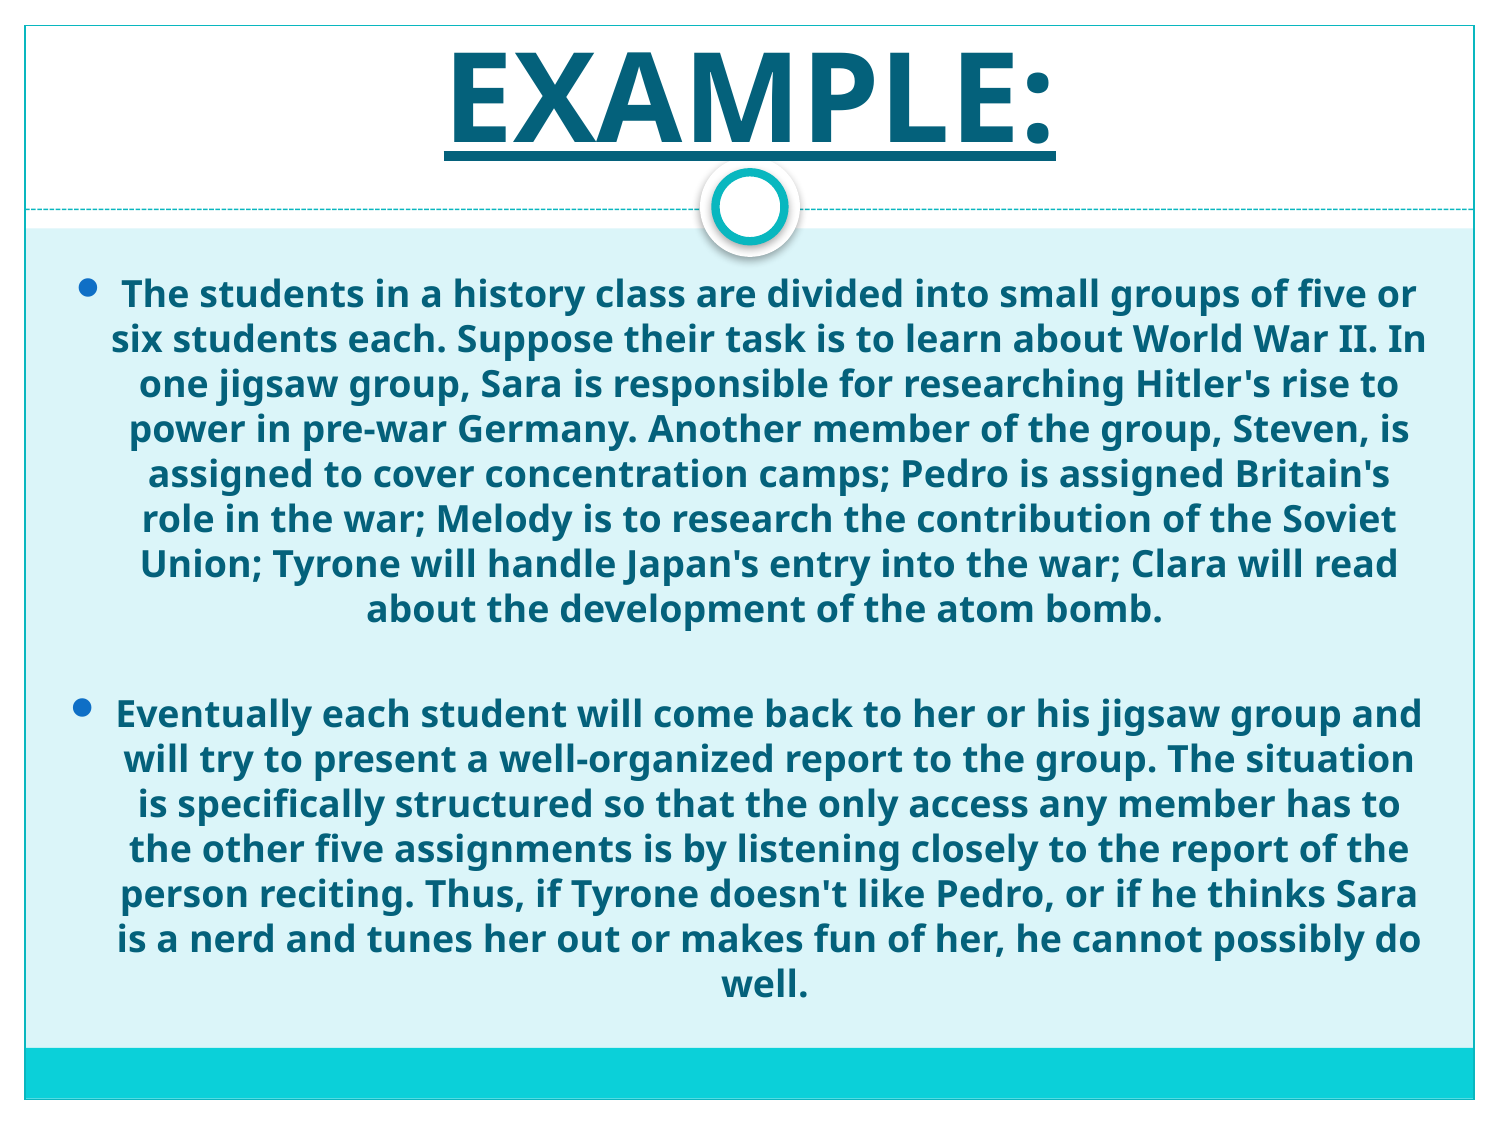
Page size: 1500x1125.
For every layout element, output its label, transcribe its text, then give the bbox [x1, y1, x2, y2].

list The students in a history class are divided into small groups of five or six students each. Suppose their task is to learn about World War II. In one jigsaw group, Sara is responsible for researching Hitler's rise to power in pre-war Germany. Another member of the group, Steven, is assigned to cover concentration camps; Pedro is assigned Britain's role in the war; Melody is to research the contribution of the Soviet Union; Tyrone will handle Japan's entry into the war; Clara will read about the development of the atom bomb. Eventually each student will come back to her or his jigsaw group and will try to present a well-organized report to the group. The situation is specifically structured so that the only access any member has to the other five assignments is by listening closely to the report of the person reciting. Thus, if Tyrone doesn't like Pedro, or if he thinks Sara is a nerd and tunes her out or makes fun of her, he cannot possibly do well. [50, 262, 1445, 1100]
title EXAMPLE: [50, 50, 1450, 175]
